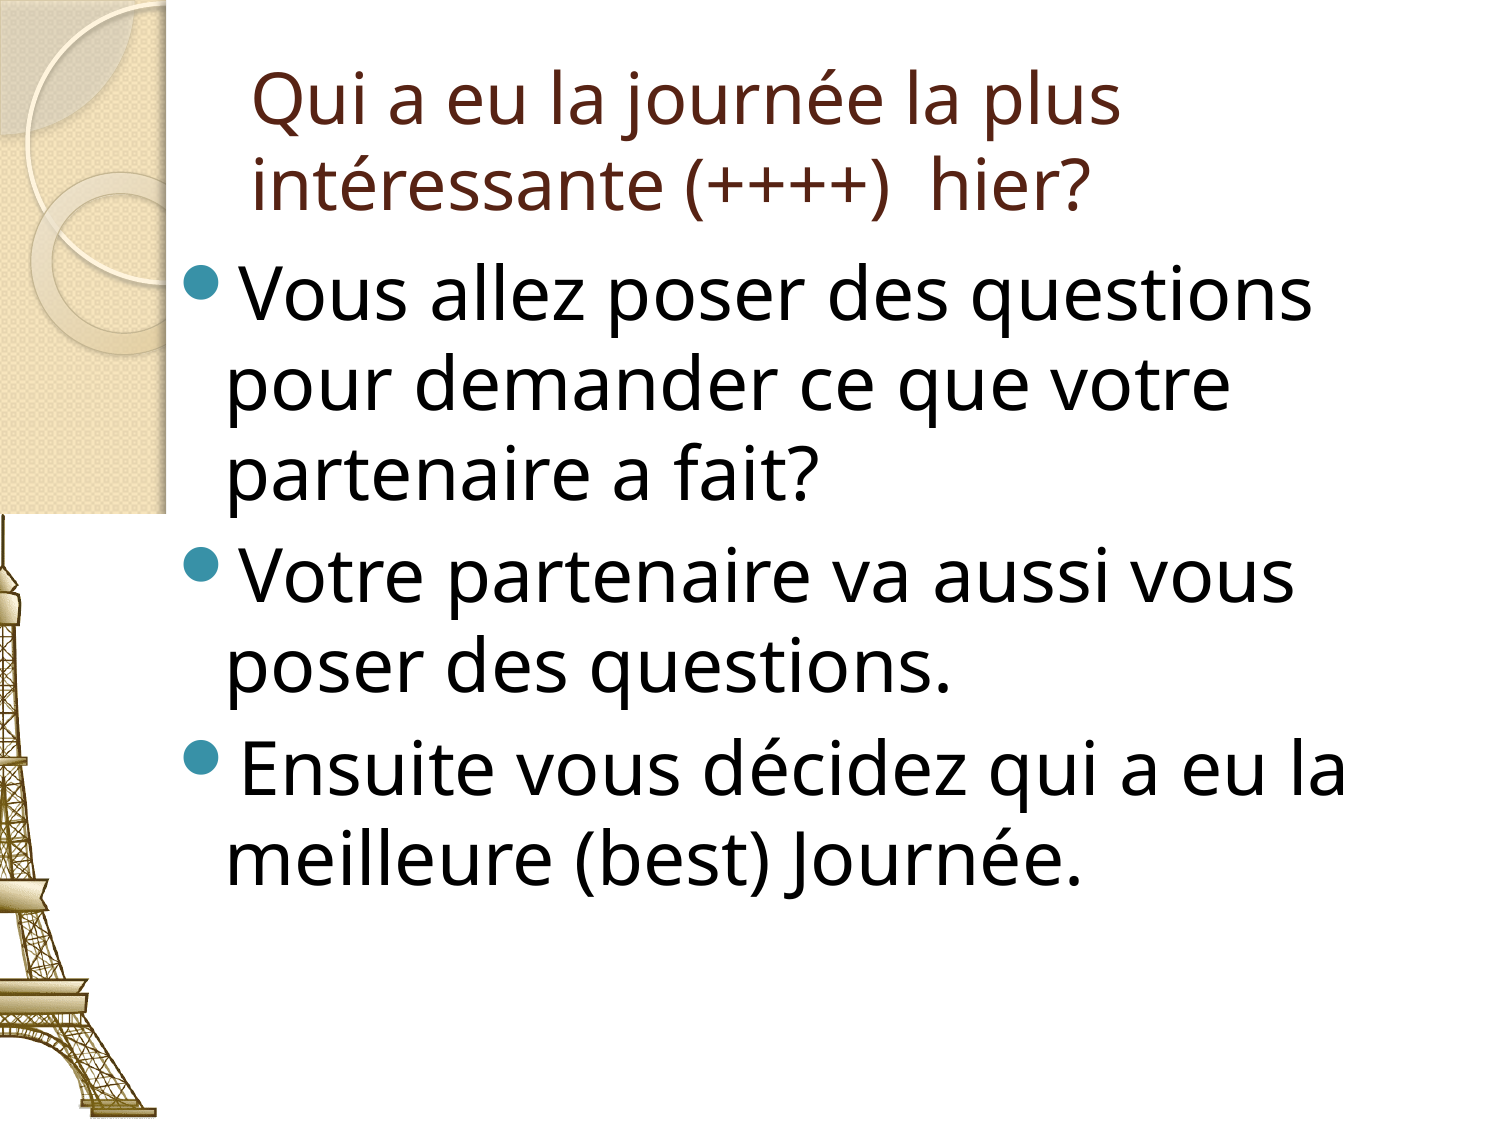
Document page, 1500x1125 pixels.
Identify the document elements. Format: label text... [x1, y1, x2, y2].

list Vous allez poser des questions pour demander ce que votre partenaire a fait? Votre partenaire va aussi vous poser des questions. Ensuite vous décidez qui a eu la meilleure (best) Journée. [150, 237, 1466, 1025]
title Qui a eu la journée la plus intéressante (++++) hier? [235, 45, 1466, 233]
picture [0, 514, 167, 1125]
